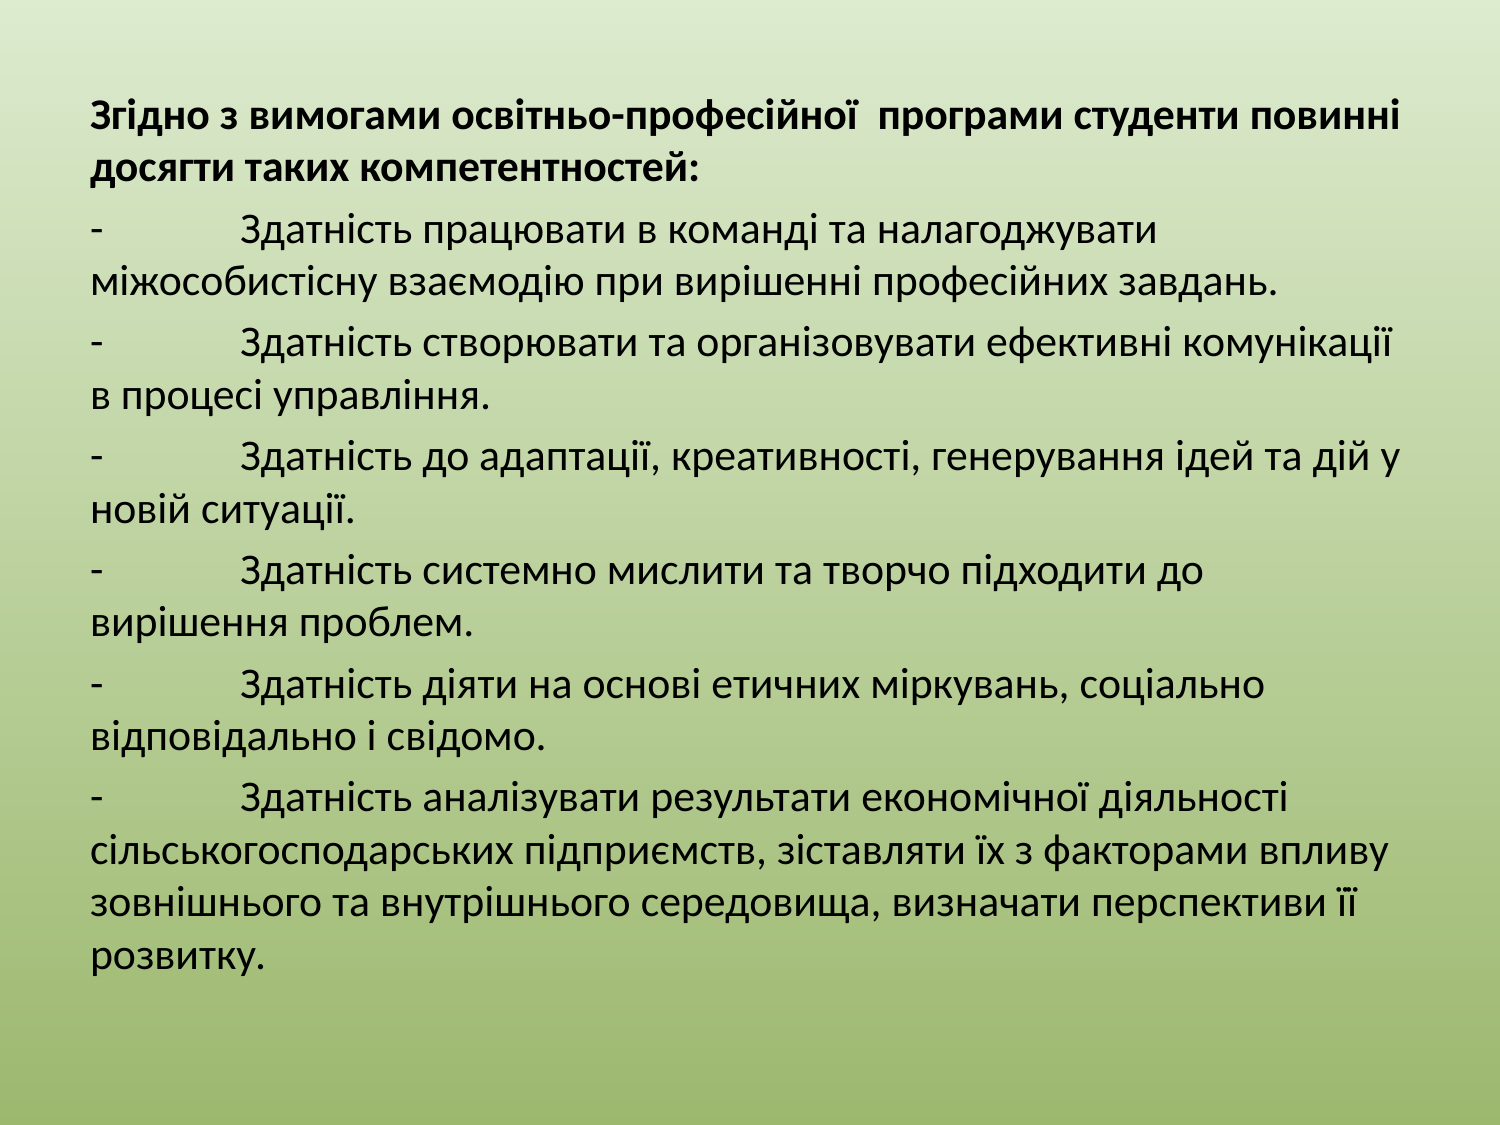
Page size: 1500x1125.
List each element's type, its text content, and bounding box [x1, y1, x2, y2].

list Згідно з вимогами освітньо-професійної програми студенти повинні досягти таких компетентностей: - Здатність працювати в команді та налагоджувати міжособистісну взаємодію при вирішенні професійних завдань. - Здатність створювати та організовувати ефективні комунікації в процесі управління. - Здатність до адаптації, креативності, генерування ідей та дій у новій ситуації. - Здатність системно мислити та творчо підходити до вирішення проблем. - Здатність діяти на основі етичних міркувань, соціально відповідально і свідомо. - Здатність аналізувати результати економічної діяльності сільськогосподарських підприємств, зіставляти їх з факторами впливу зовнішнього та внутрішнього середовища, визначати перспективи її розвитку. [75, 78, 1425, 1005]
